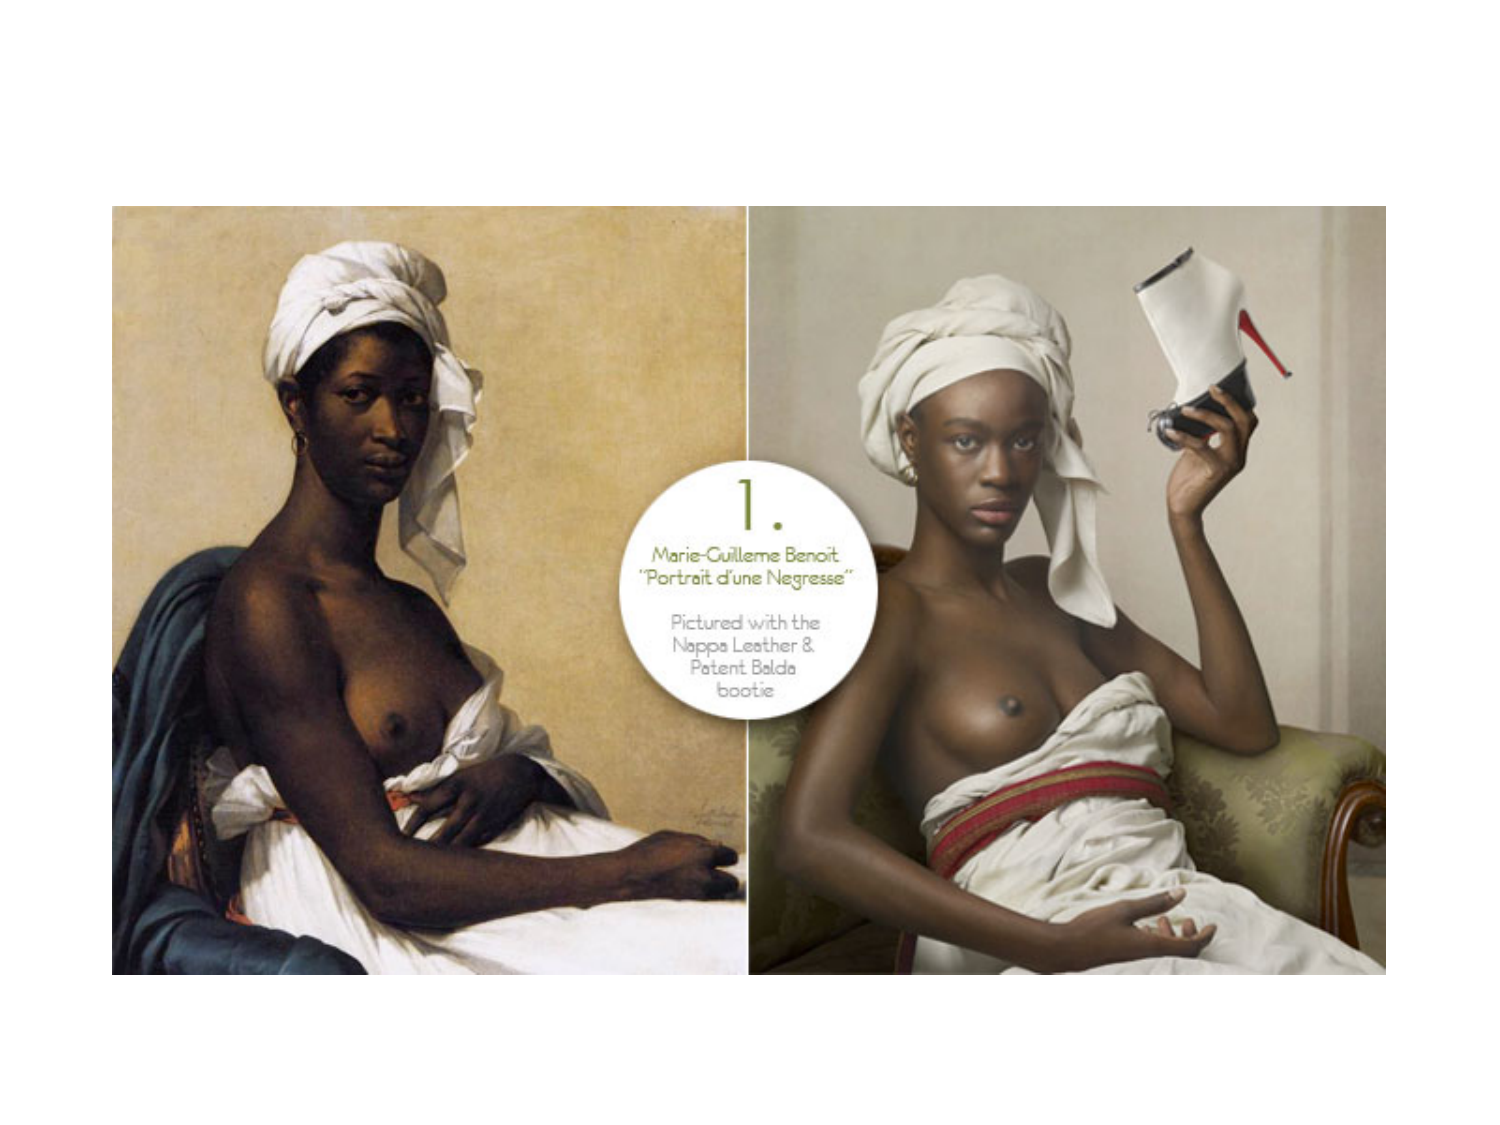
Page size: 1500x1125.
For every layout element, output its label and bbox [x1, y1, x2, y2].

picture [111, 206, 1386, 975]
